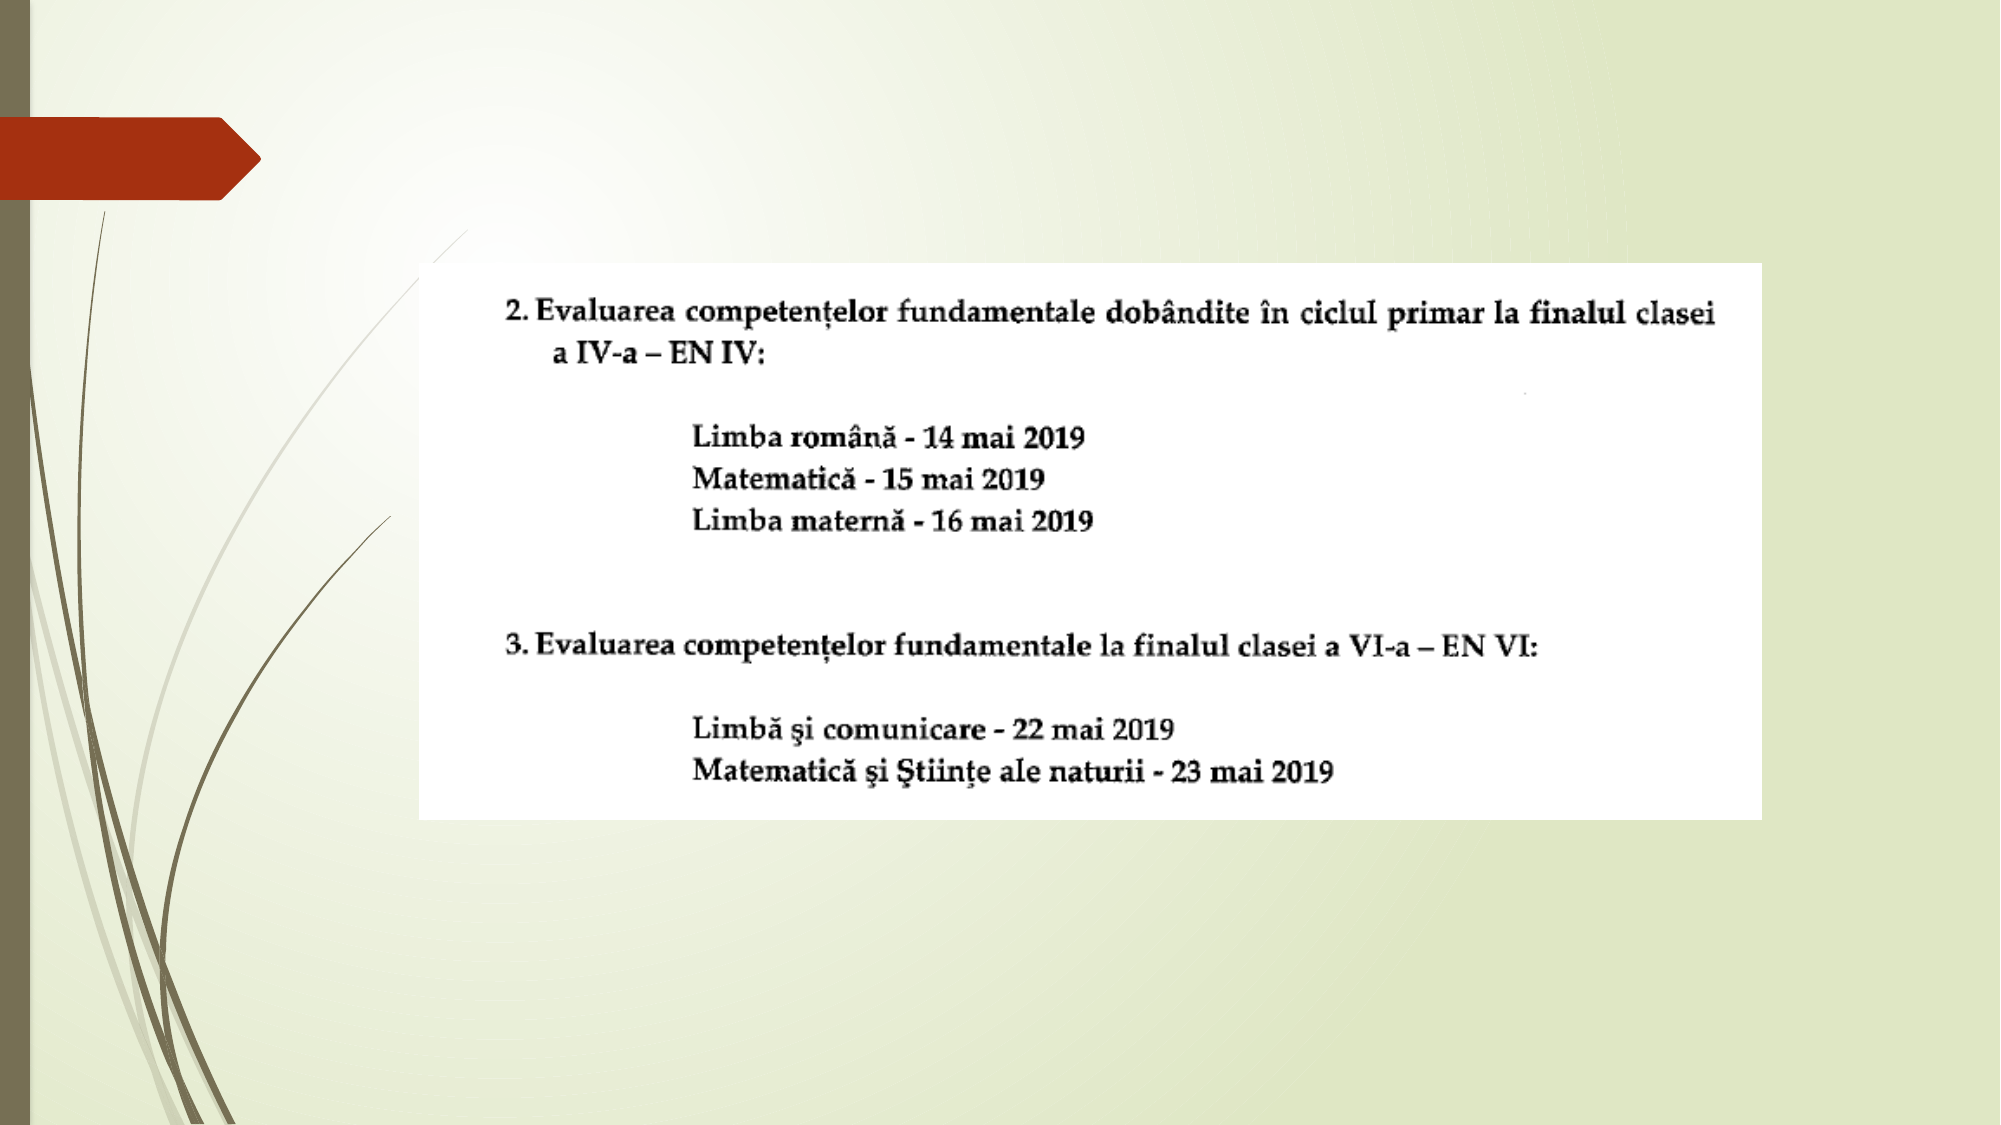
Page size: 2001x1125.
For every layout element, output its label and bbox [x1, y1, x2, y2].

list [419, 263, 1762, 820]
